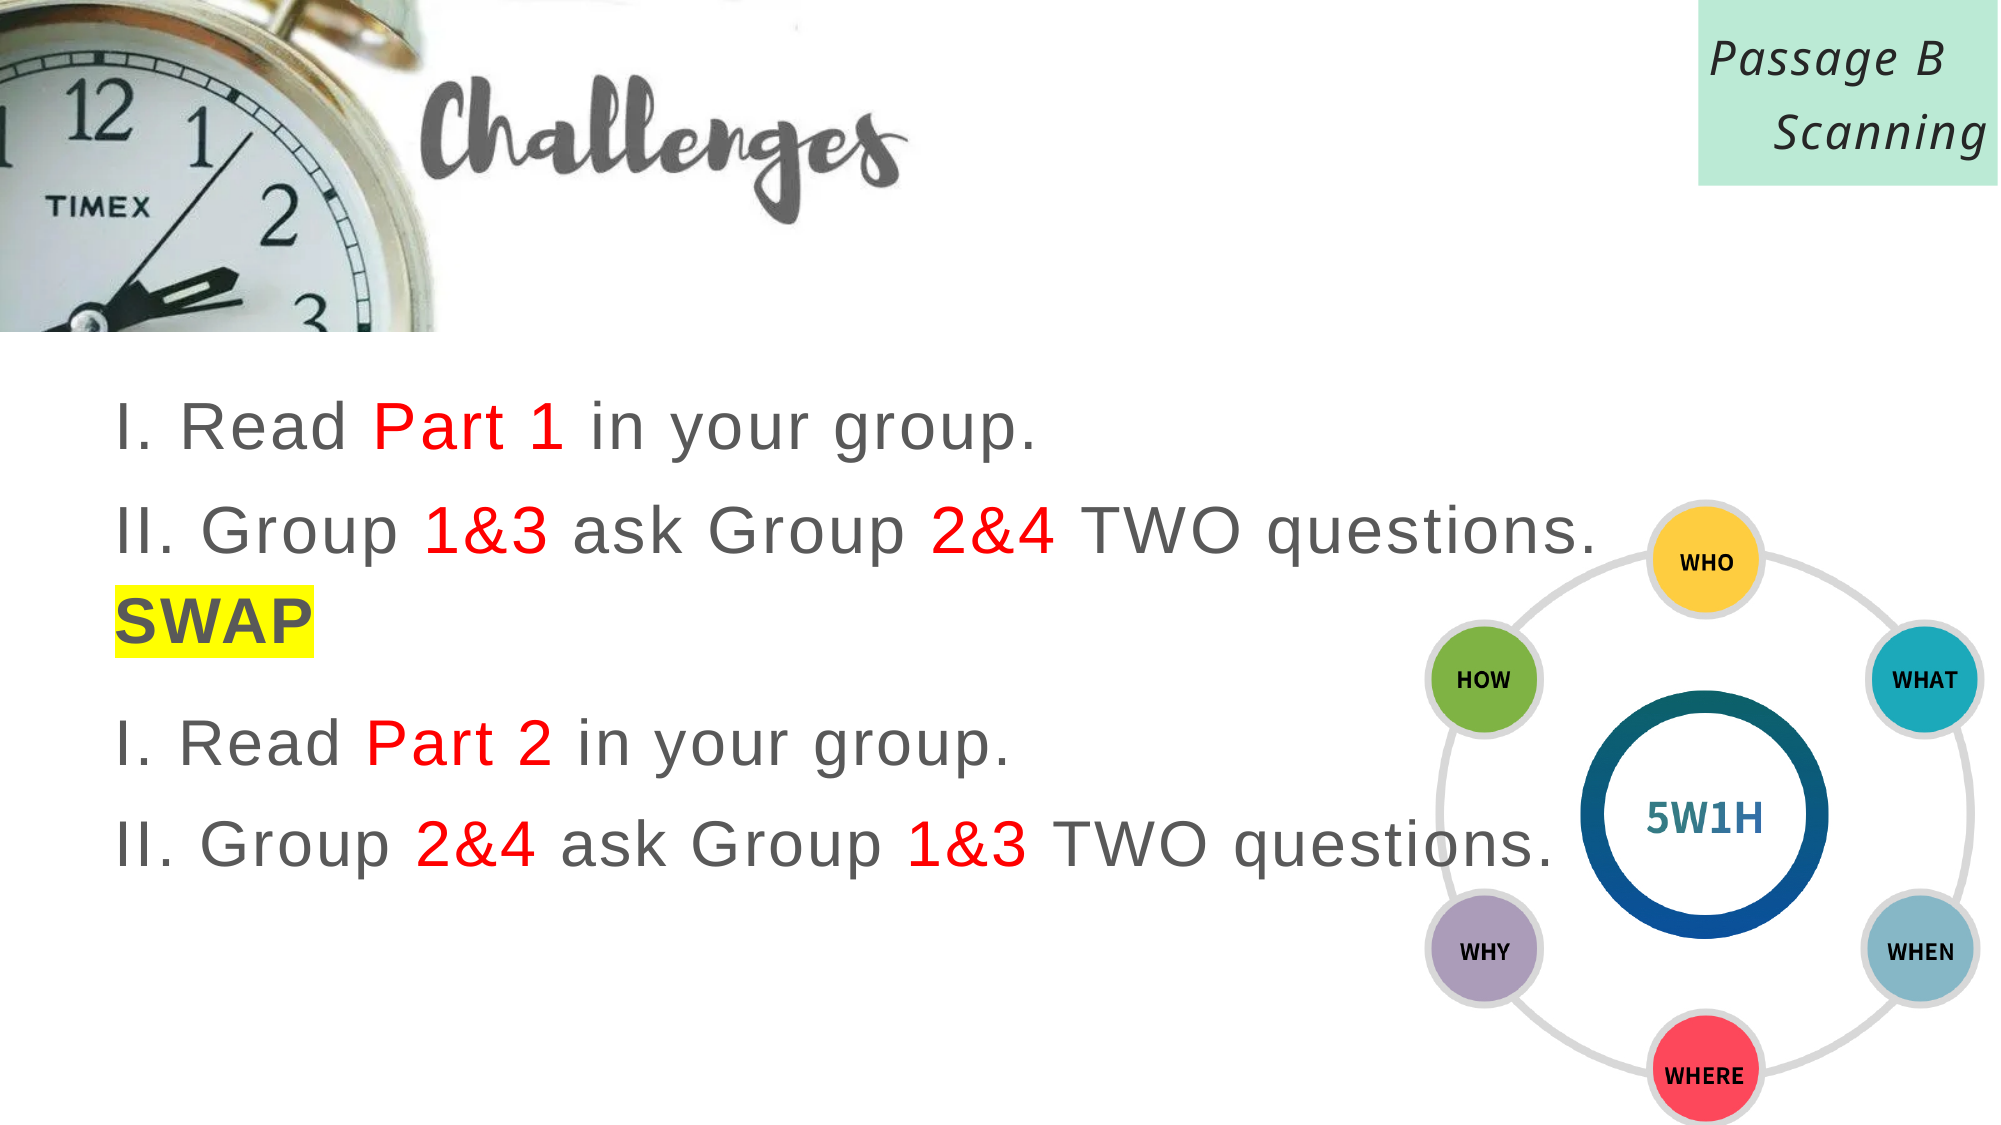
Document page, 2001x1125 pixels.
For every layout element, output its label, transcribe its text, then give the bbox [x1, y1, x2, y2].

list I. Read Part 1 in your group. II. Group 1&3 ask Group 2&4 TWO questions. [99, 351, 1900, 641]
text_box Passage B Scanning [1698, 0, 1998, 186]
picture [1344, 488, 2001, 1125]
picture [0, 0, 1058, 332]
text_box SWAP I. Read Part 2 in your group. II. Group 2&4 ask Group 1&3 TWO questions. [100, 548, 1344, 838]
